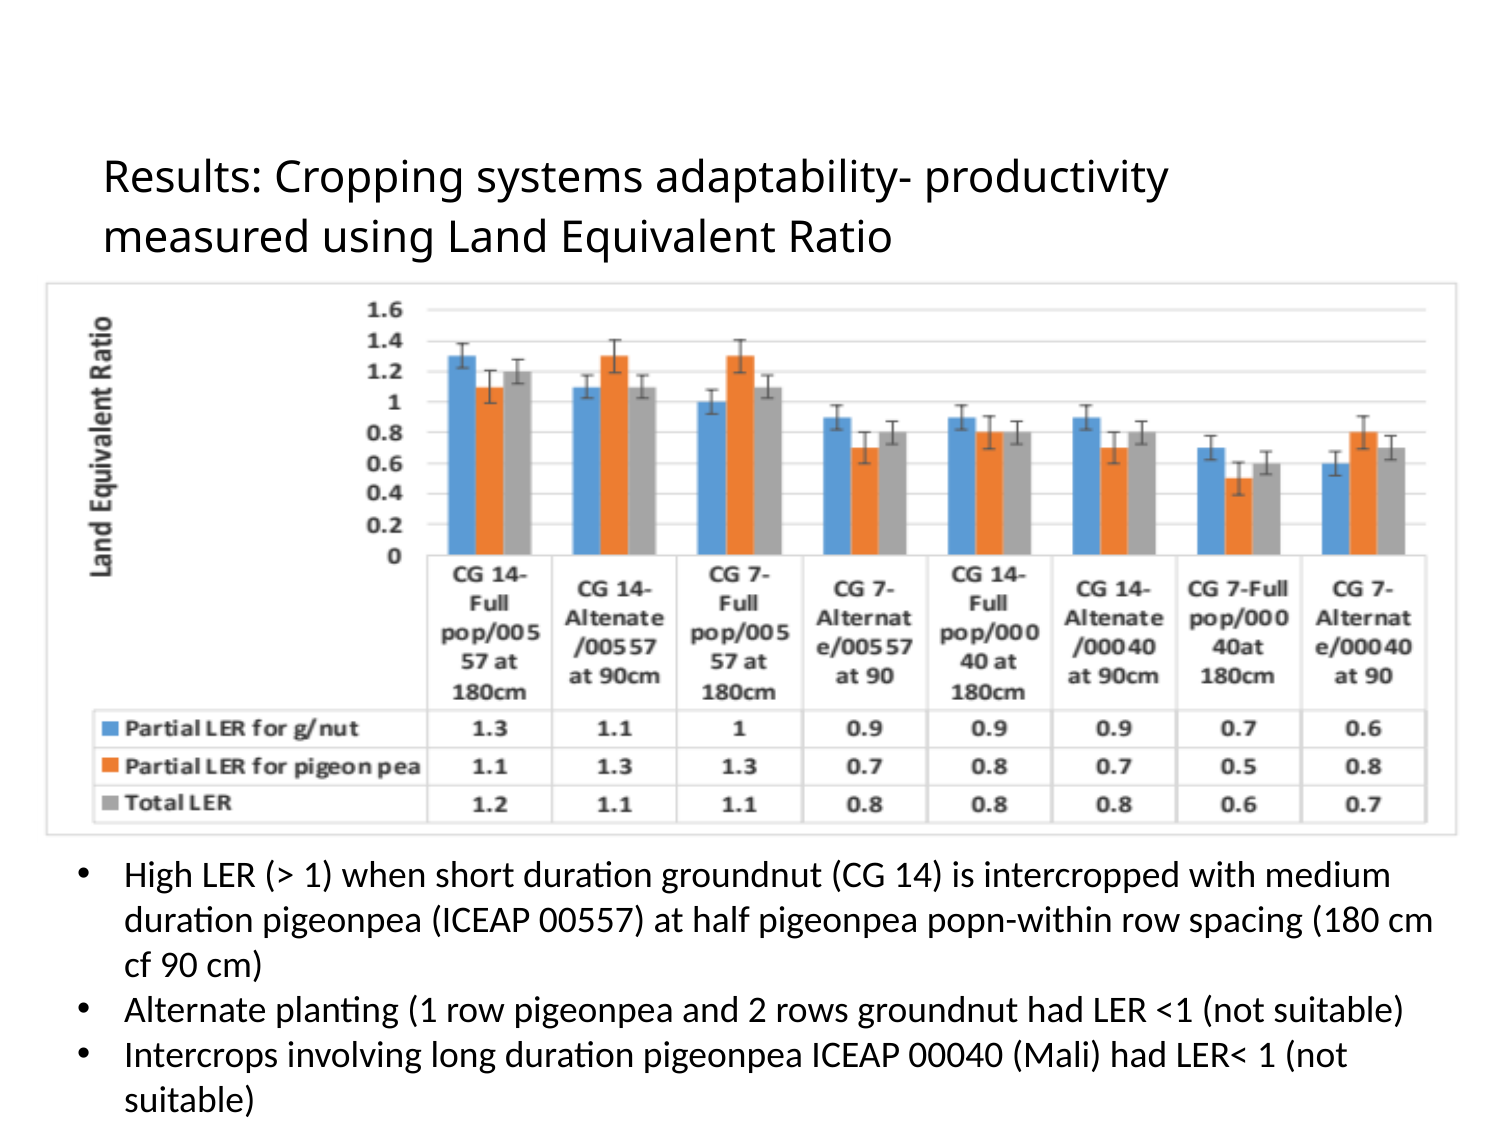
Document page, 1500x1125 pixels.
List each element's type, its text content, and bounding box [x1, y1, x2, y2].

subtitle Results: Cropping systems adaptability- productivity measured using Land Equivalent Ratio [87, 137, 1213, 273]
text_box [36, 274, 1464, 844]
text_box High LER (> 1) when short duration groundnut (CG 14) is intercropped with medium duration pigeonpea (ICEAP 00557) at half pigeonpea popn-within row spacing (180 cm cf 90 cm) Alternate planting (1 row pigeonpea and 2 rows groundnut had LER <1 (not suitable) Intercrops involving long duration pigeonpea ICEAP 00040 (Mali) had LER< 1 (not suitable) [62, 850, 1464, 1125]
